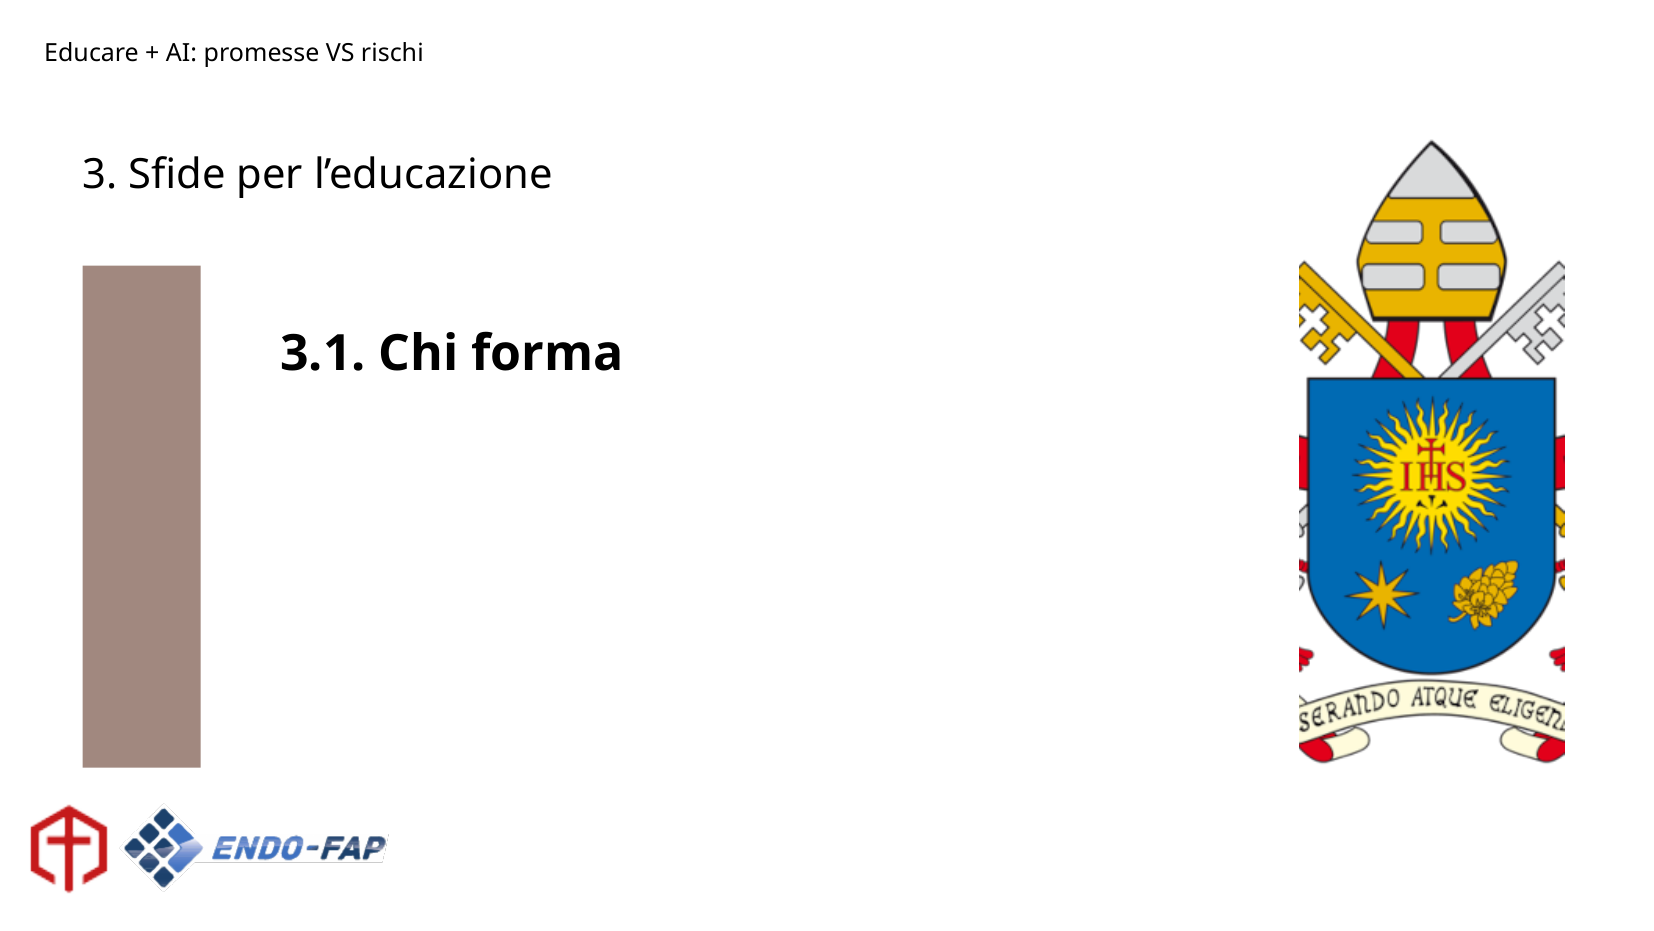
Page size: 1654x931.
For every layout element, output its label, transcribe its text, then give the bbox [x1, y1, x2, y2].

picture [118, 803, 393, 892]
picture [1298, 135, 1566, 768]
title 3. Sfide per l’educazione [82, 135, 1205, 208]
picture [29, 803, 110, 896]
text_box 3.1. Chi forma [265, 312, 1181, 389]
